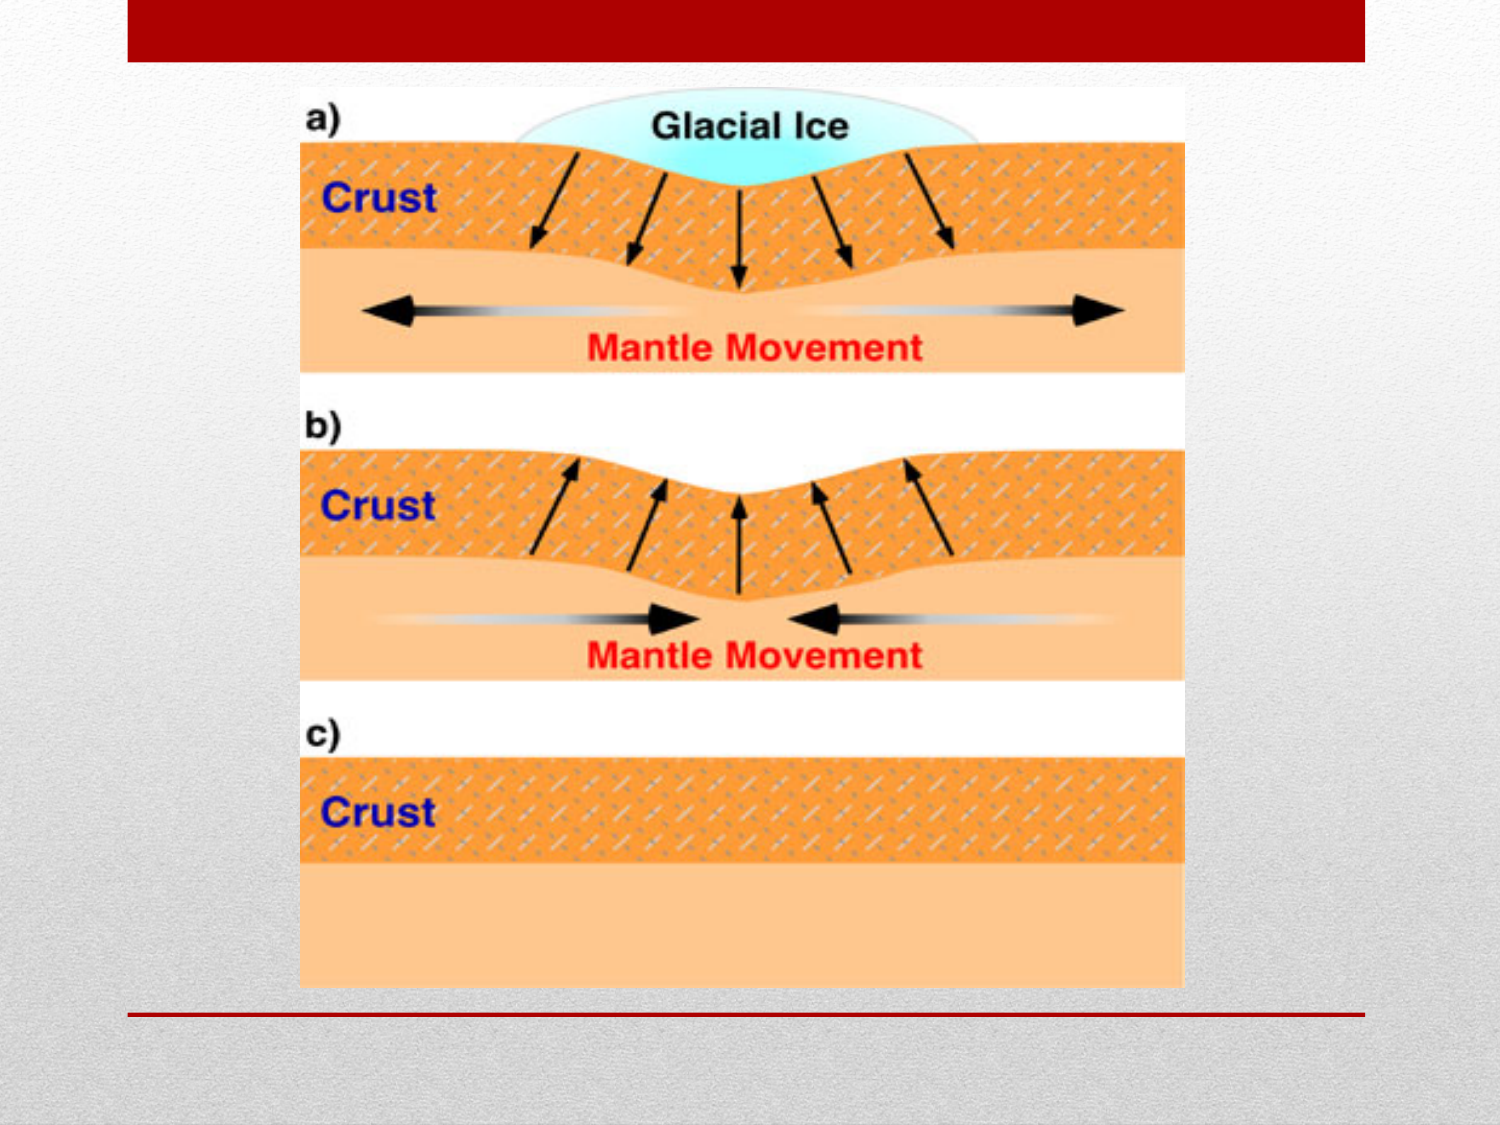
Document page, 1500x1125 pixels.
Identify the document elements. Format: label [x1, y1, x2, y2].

picture [299, 86, 1186, 989]
